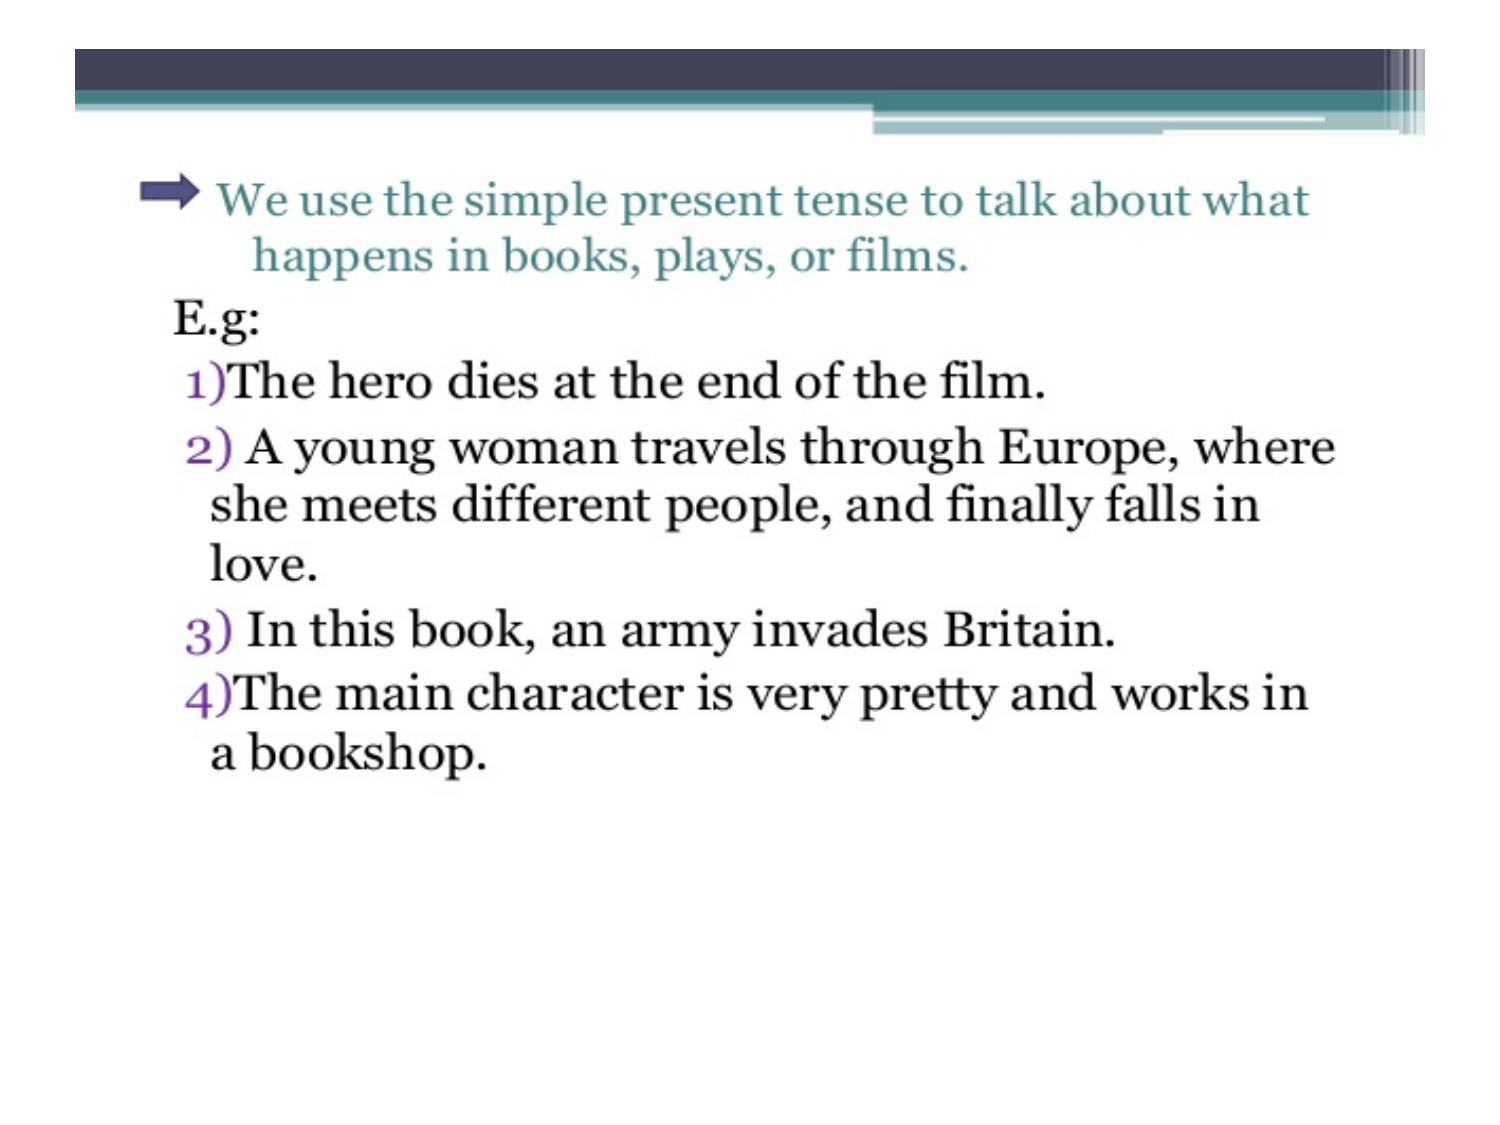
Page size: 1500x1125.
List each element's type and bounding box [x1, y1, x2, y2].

picture [74, 49, 1426, 1001]
